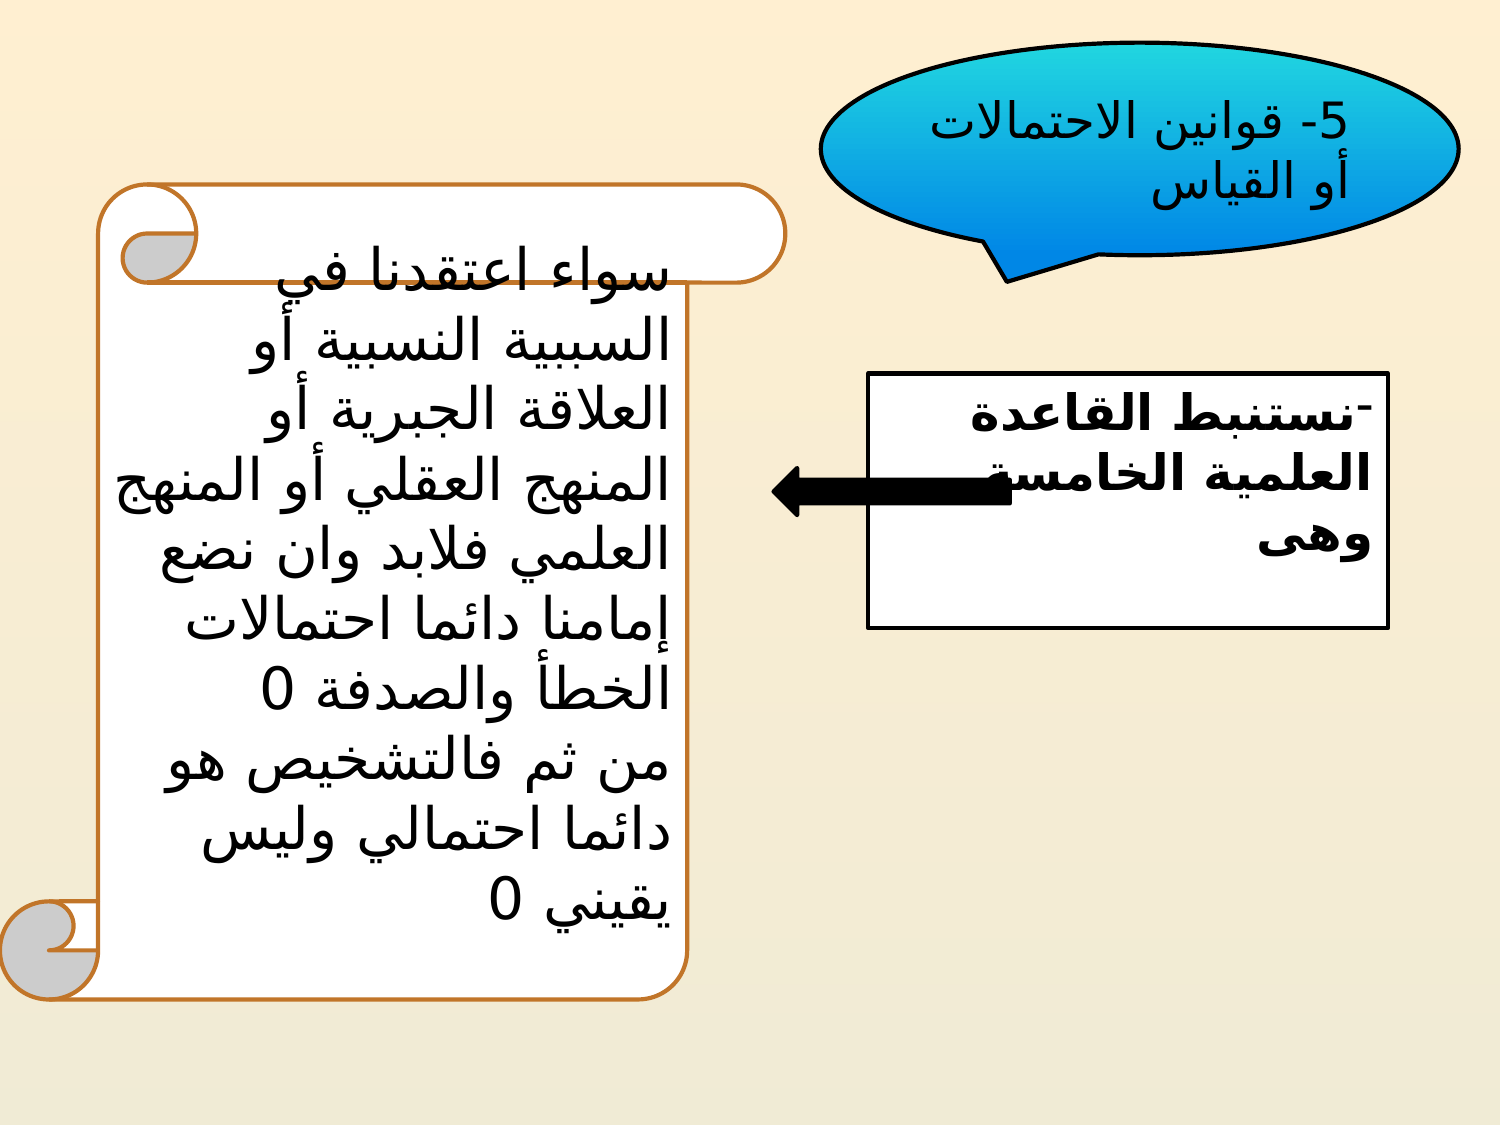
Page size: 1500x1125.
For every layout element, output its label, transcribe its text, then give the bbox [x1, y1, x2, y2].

text_box نستنبط القاعدة العلمية الخامسة وهى [866, 371, 1390, 630]
text_box [771, 466, 1012, 518]
text_box 5- قوانين الاحتمالات أو القياس [818, 40, 1461, 284]
text_box سواء اعتقدنا في السببية النسبية أو العلاقة الجبرية أو المنهج العقلي أو المنهج العلمي فلابد وان نضع إمامنا دائما احتمالات الخطأ والصدفة 0 من ثم فالتشخيص هو دائما احتمالي وليس يقيني 0 [0, 182, 788, 1002]
